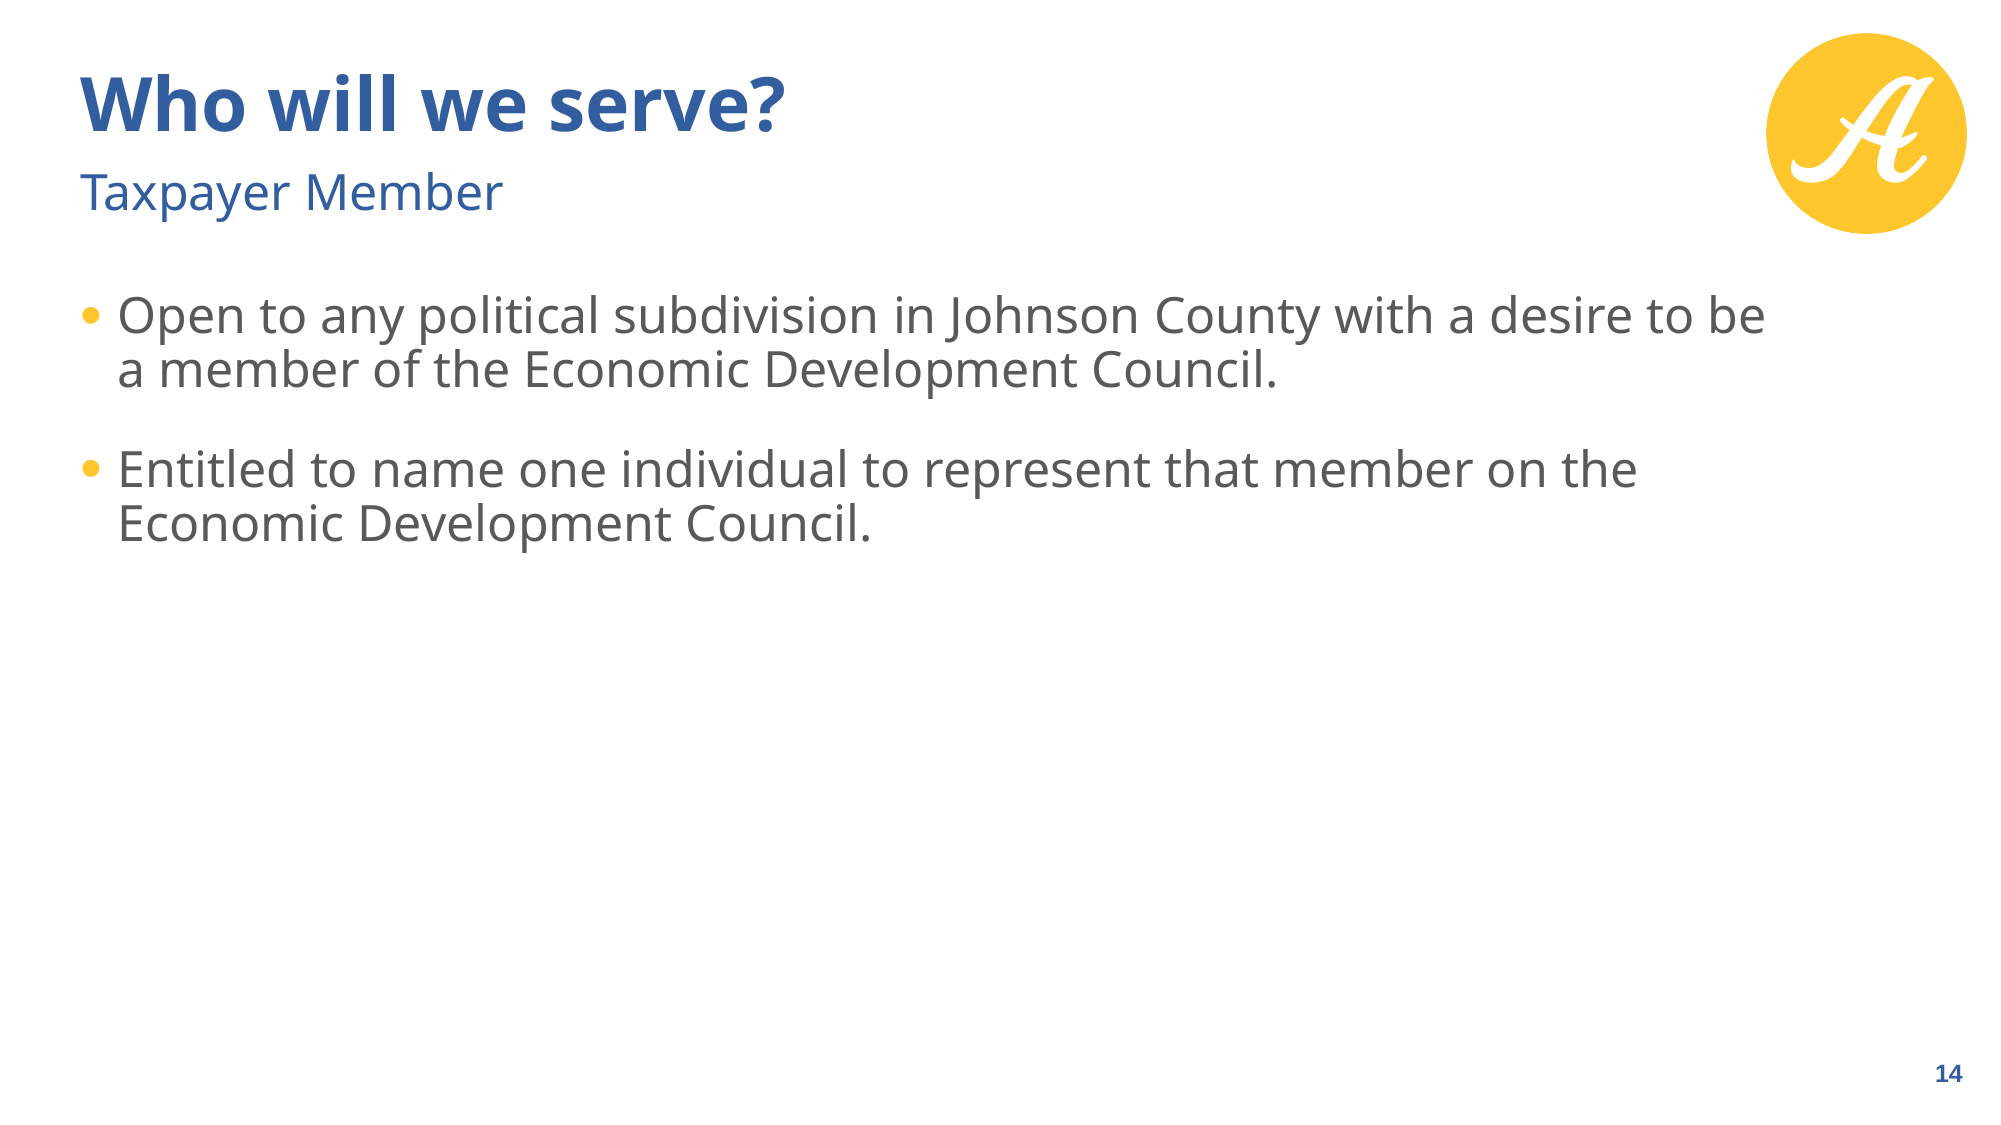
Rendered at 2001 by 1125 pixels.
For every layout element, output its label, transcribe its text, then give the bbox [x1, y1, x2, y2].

picture [1766, 33, 1967, 234]
slide_number 14 [1527, 1042, 1978, 1103]
title Who will we serve? [64, 22, 1863, 156]
list Taxpayer Member [64, 159, 1863, 230]
list Open to any political subdivision in Johnson County with a desire to be a member of the Economic Development Council. Entitled to name one individual to represent that member on the Economic Development Council. [64, 282, 1814, 1014]
